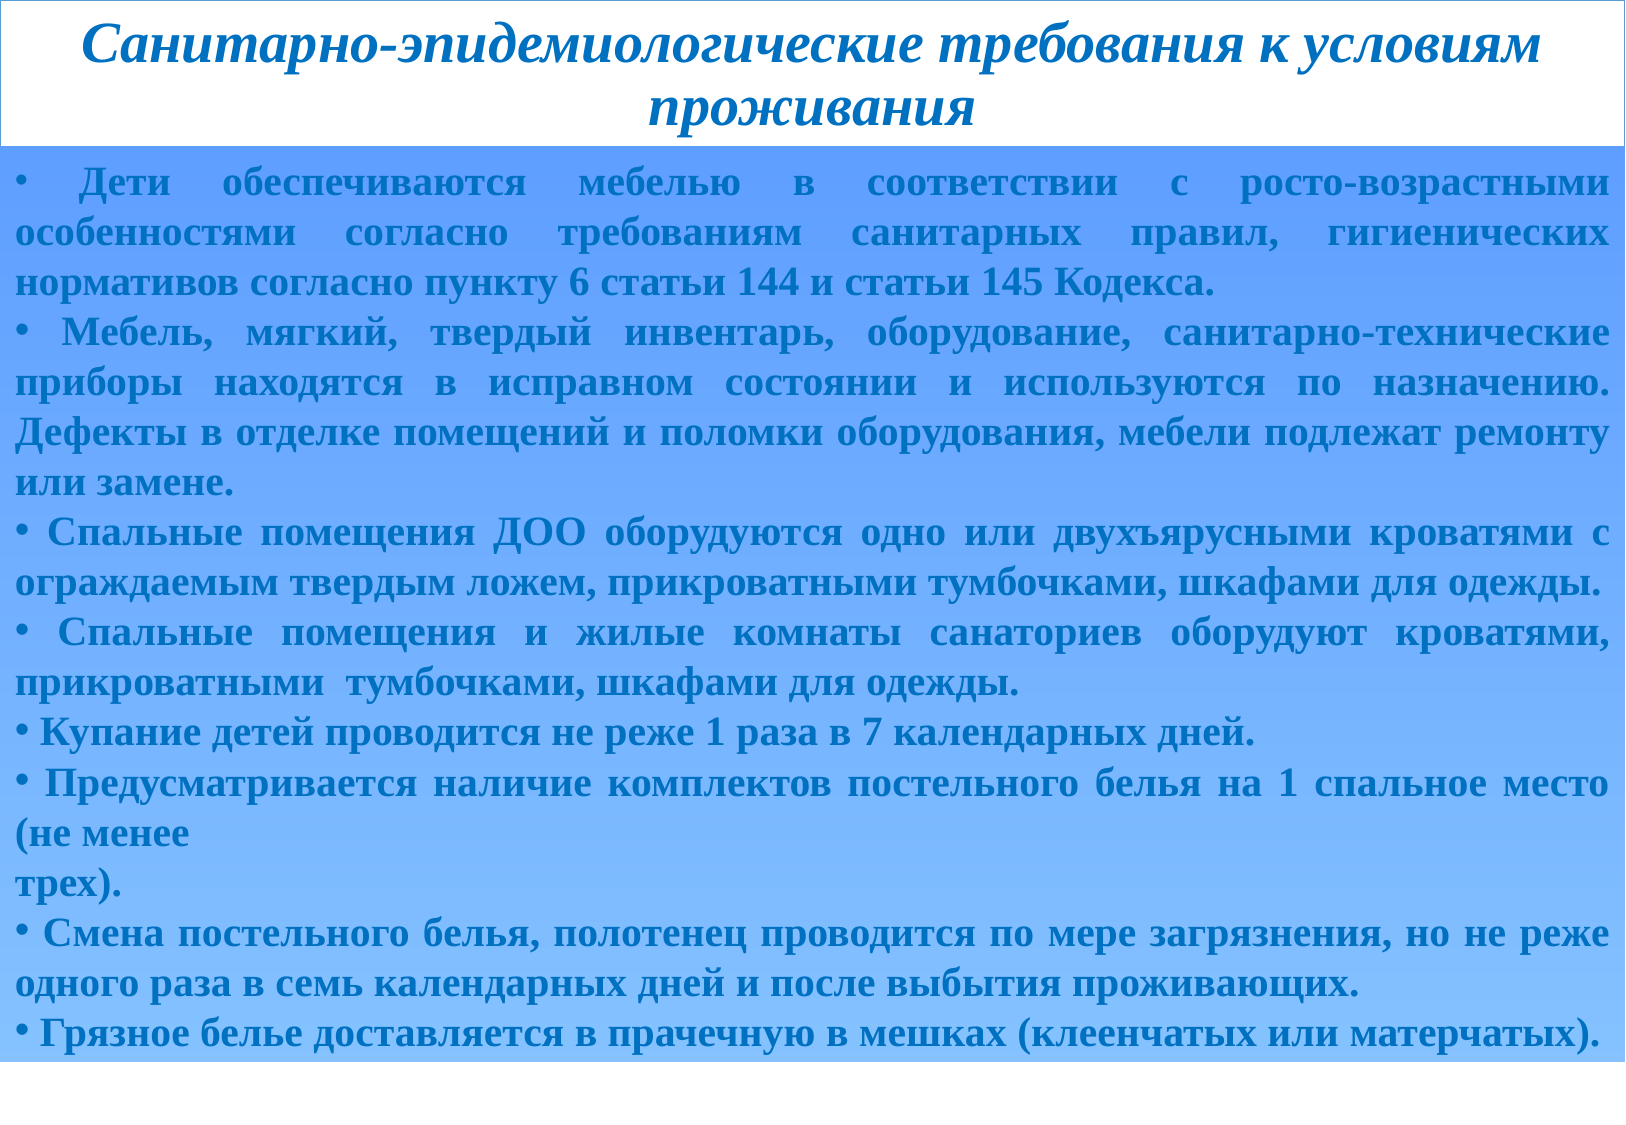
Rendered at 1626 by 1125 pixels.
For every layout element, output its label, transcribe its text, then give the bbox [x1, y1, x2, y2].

title Санитарно-эпидемиологические требования к условиям проживания [0, 0, 1625, 146]
text_box Дети обеспечиваются мебелью в соответствии с росто-возрастными особенностями согласно требованиям санитарных правил, гигиенических нормативов согласно пункту 6 статьи 144 и статьи 145 Кодекса. Мебель, мягкий, твердый инвентарь, оборудование, санитарно-технические приборы находятся в исправном состоянии и используются по назначению. Дефекты в отделке помещений и поломки оборудования, мебели подлежат ремонту или замене. Спальные помещения ДОО оборудуются одно или двухъярусными кроватями с ограждаемым твердым ложем, прикроватными тумбочками, шкафами для одежды. Спальные помещения и жилые комнаты санаториев оборудуют кроватями, прикроватными тумбочками, шкафами для одежды. Купание детей проводится не реже 1 раза в 7 календарных дней. Предусматривается наличие комплектов постельного белья на 1 спальное место (не менее трех). Смена постельного белья, полотенец проводится по мере загрязнения, но не реже одного раза в семь календарных дней и после выбытия проживающих. Грязное белье доставляется в прачечную в мешках (клеенчатых или матерчатых). [0, 146, 1625, 1062]
